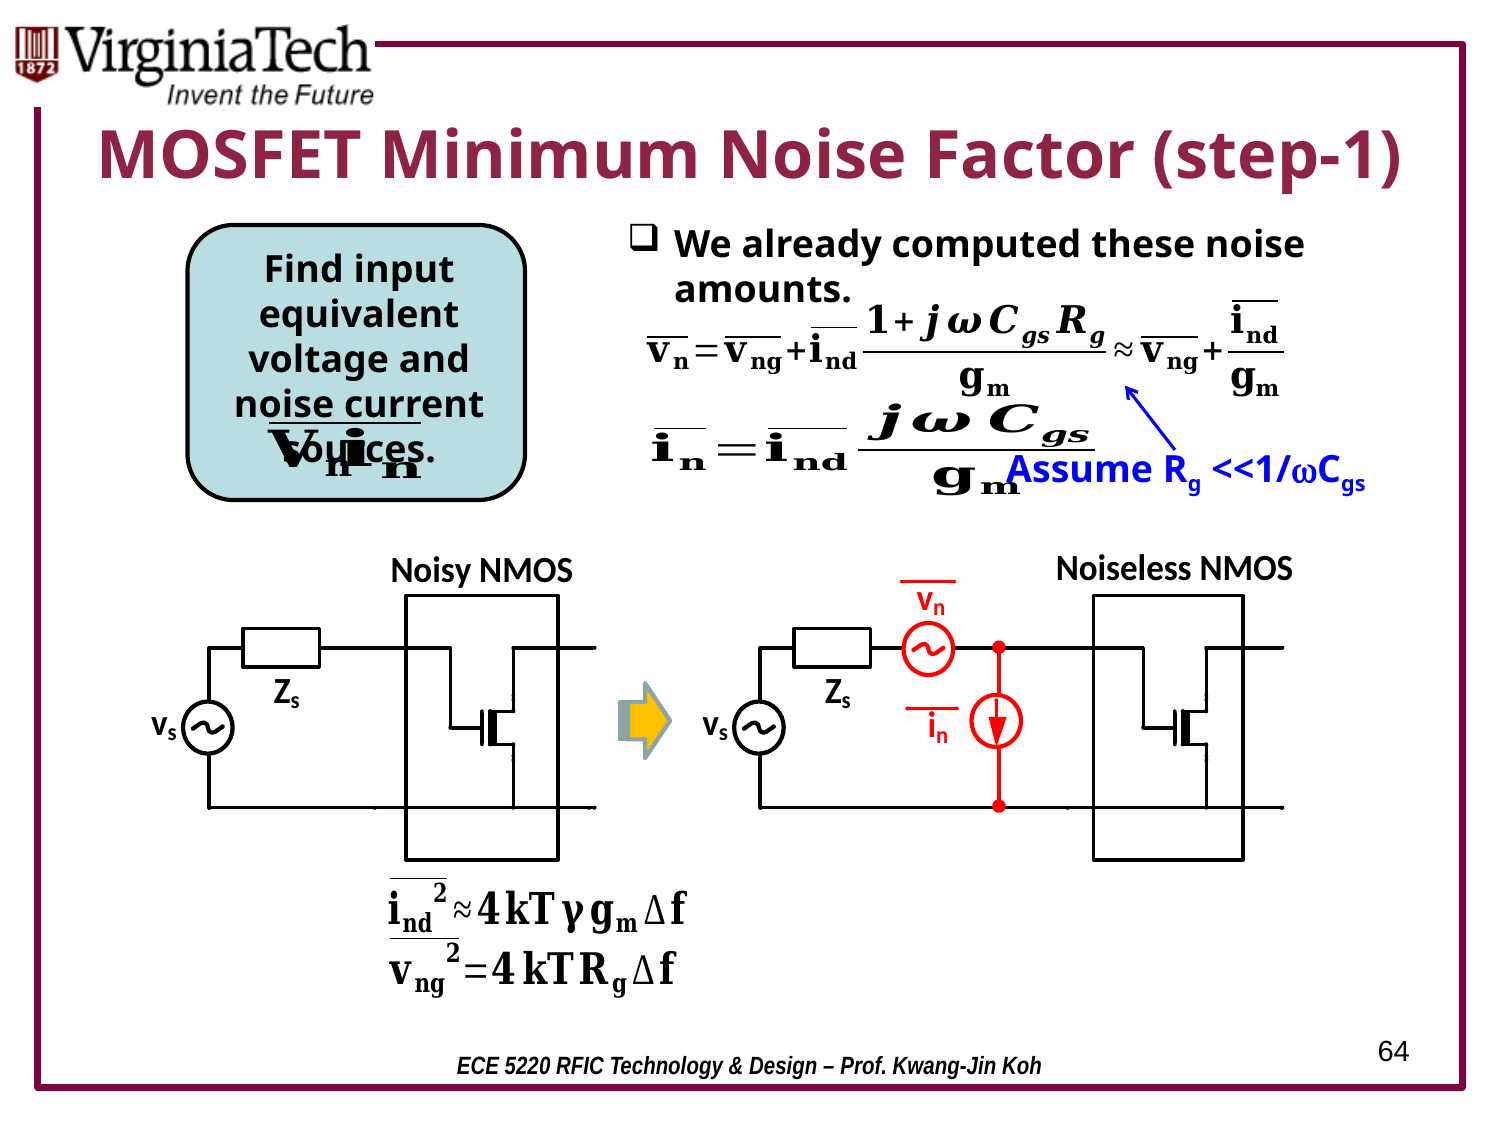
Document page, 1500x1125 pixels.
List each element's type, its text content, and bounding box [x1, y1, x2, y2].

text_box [124, 537, 1341, 869]
picture [15, 24, 375, 107]
title MOSFET Minimum Noise Factor (step-1) [75, 104, 1425, 213]
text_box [187, 224, 526, 501]
text_box We already computed these noise amounts. [612, 212, 1375, 318]
text_box Assume Rg <<1/wCgs [984, 437, 1388, 504]
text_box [1124, 385, 1176, 451]
slide_number 64 [1074, 1024, 1425, 1103]
